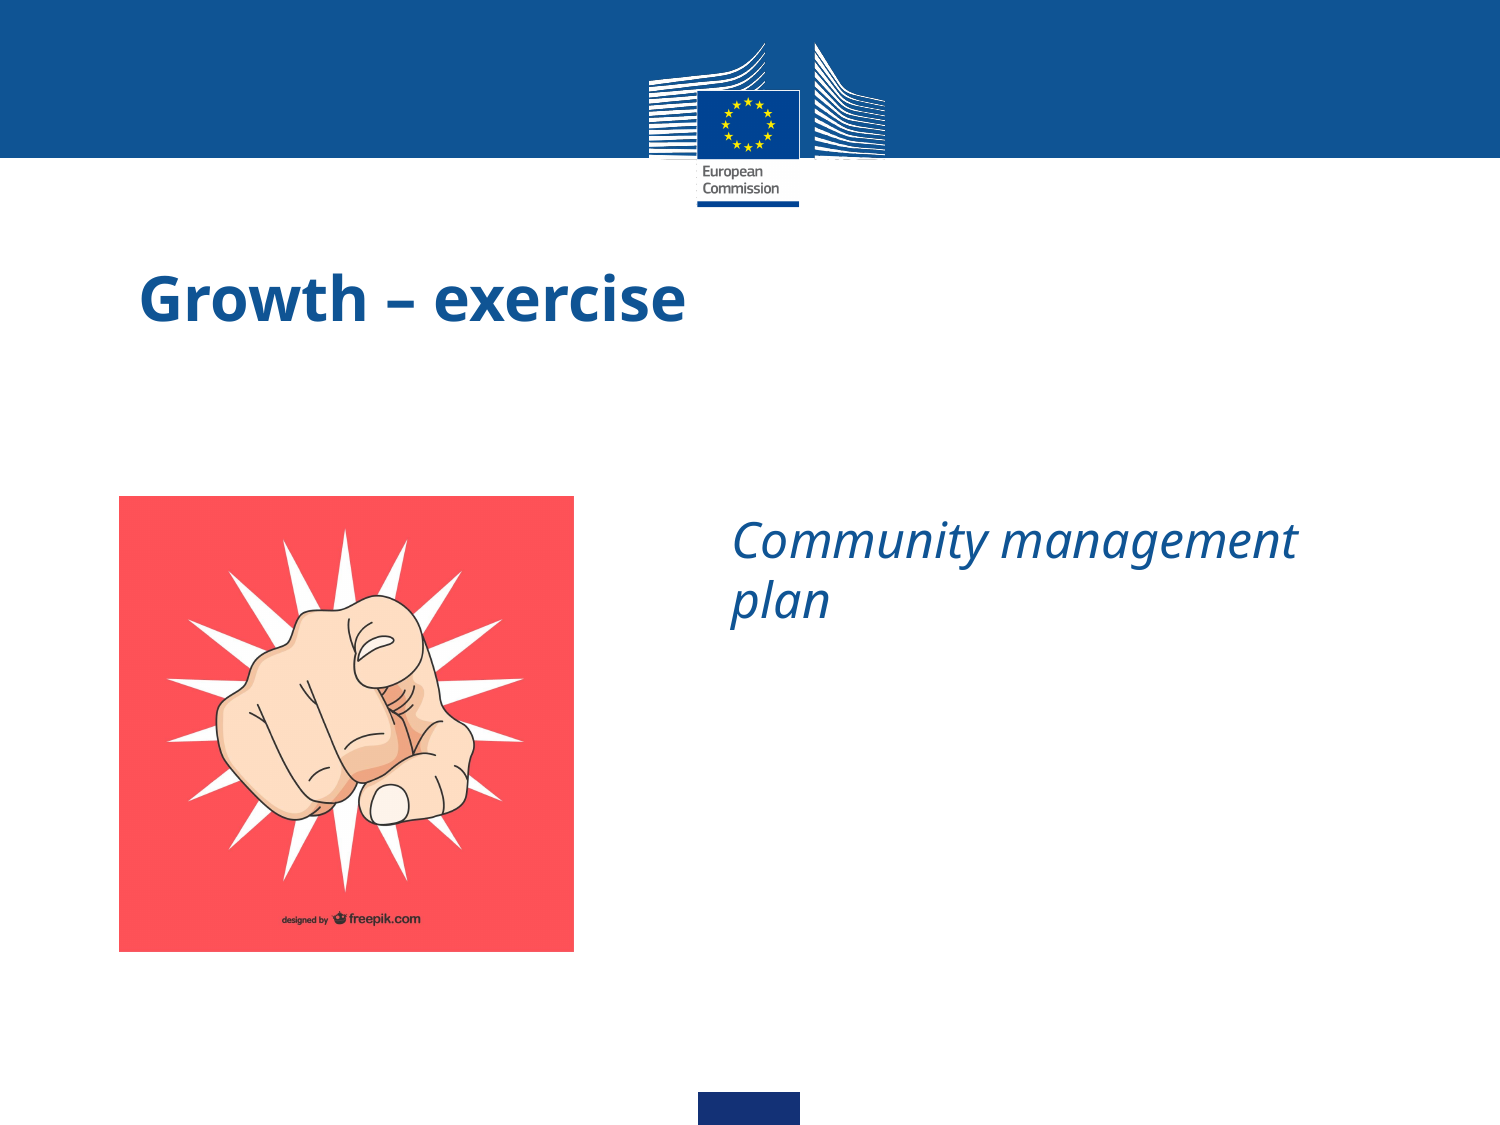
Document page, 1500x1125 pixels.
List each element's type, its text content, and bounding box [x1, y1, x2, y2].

list Community management plan [660, 446, 1426, 1026]
title Growth – exercise [64, 219, 1415, 374]
picture [649, 42, 885, 208]
picture [119, 496, 575, 952]
